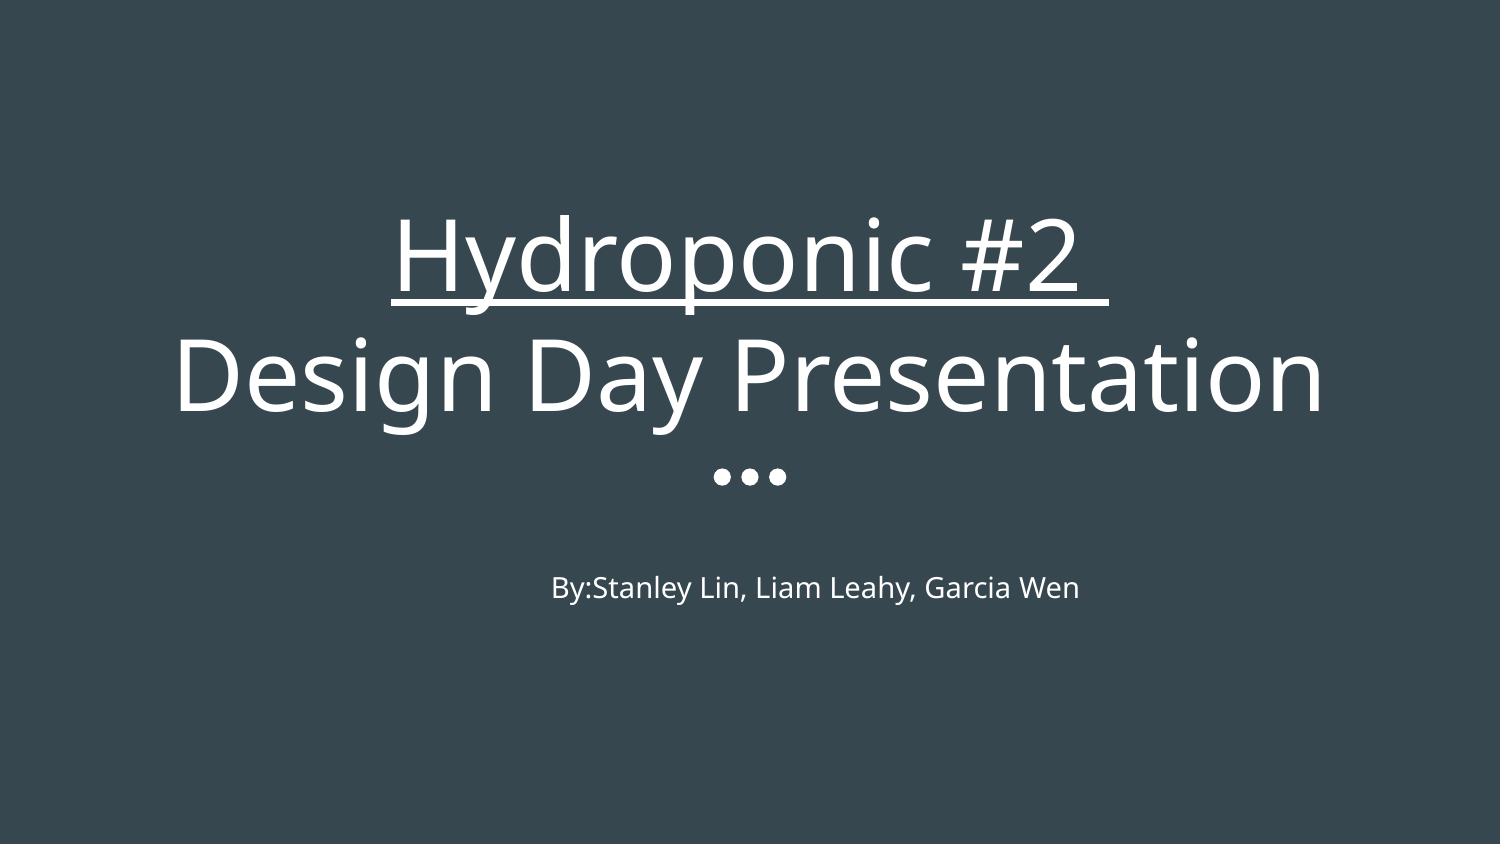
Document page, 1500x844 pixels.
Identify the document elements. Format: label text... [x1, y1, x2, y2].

title Hydroponic #2 Design Day Presentation [110, 162, 1390, 447]
text_box By:Stanley Lin, Liam Leahy, Garcia Wen [284, 554, 1348, 757]
